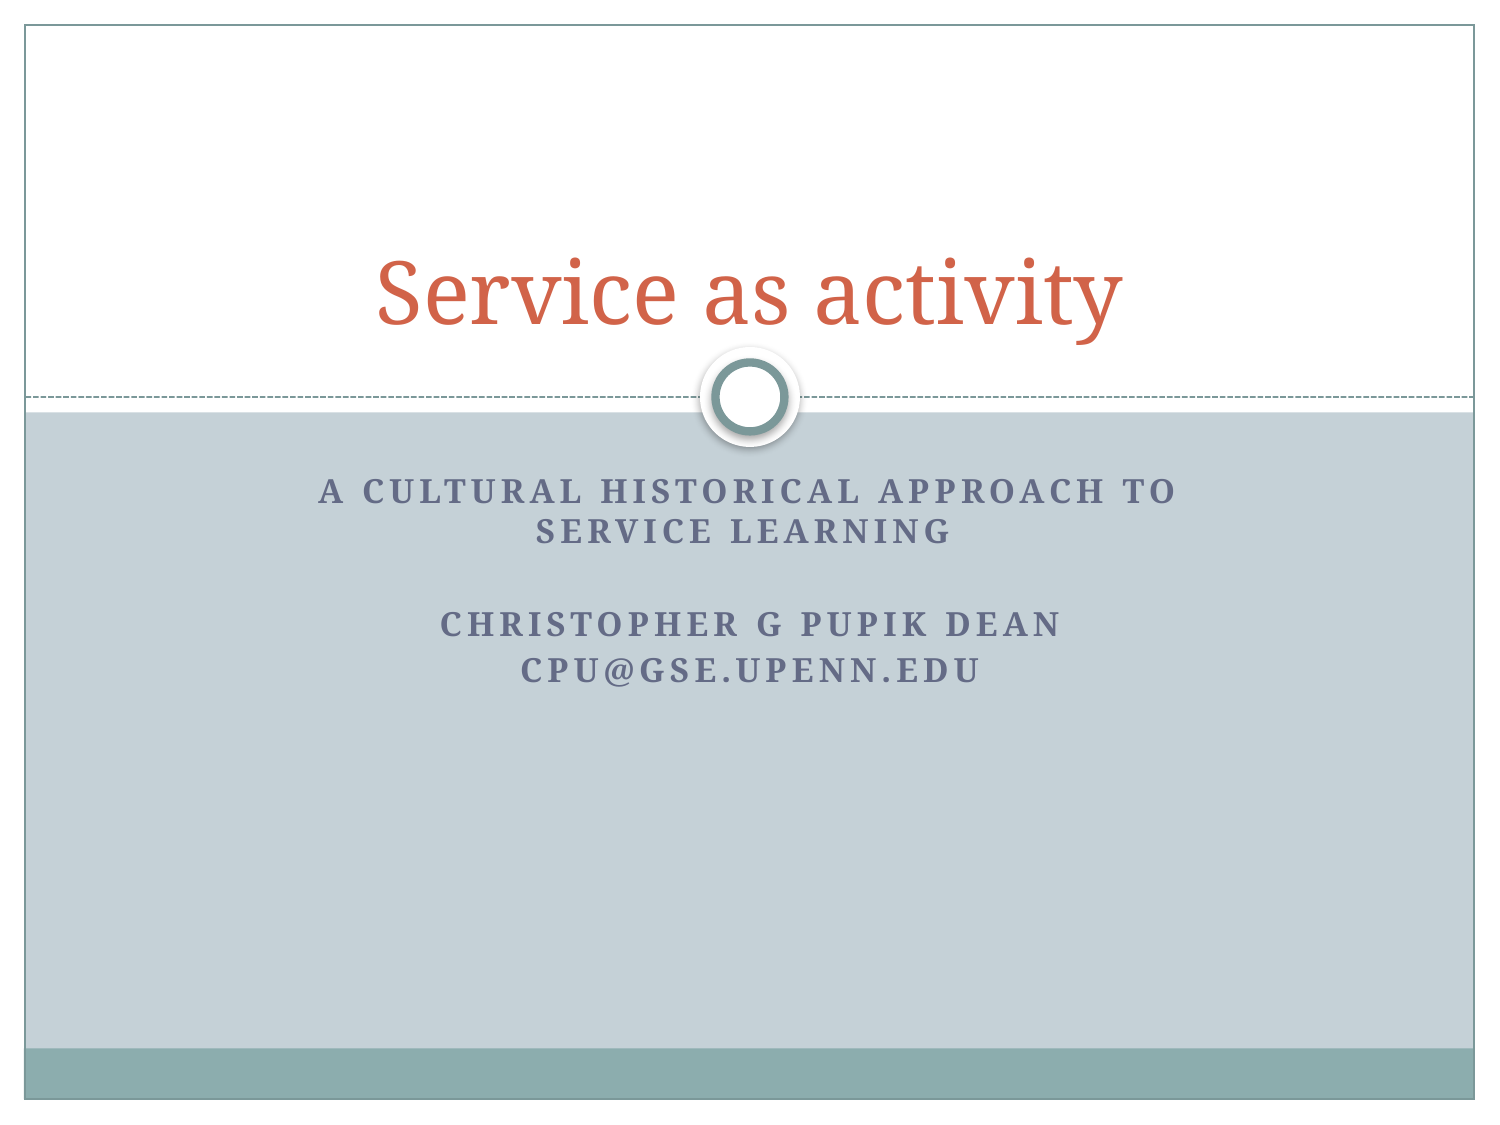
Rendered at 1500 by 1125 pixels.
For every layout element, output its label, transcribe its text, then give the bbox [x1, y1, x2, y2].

subtitle A cultural historical approach to service learning Christopher G pupik dean cpu@gse.upenn.edu [225, 462, 1275, 750]
title Service as activity [112, 62, 1388, 350]
